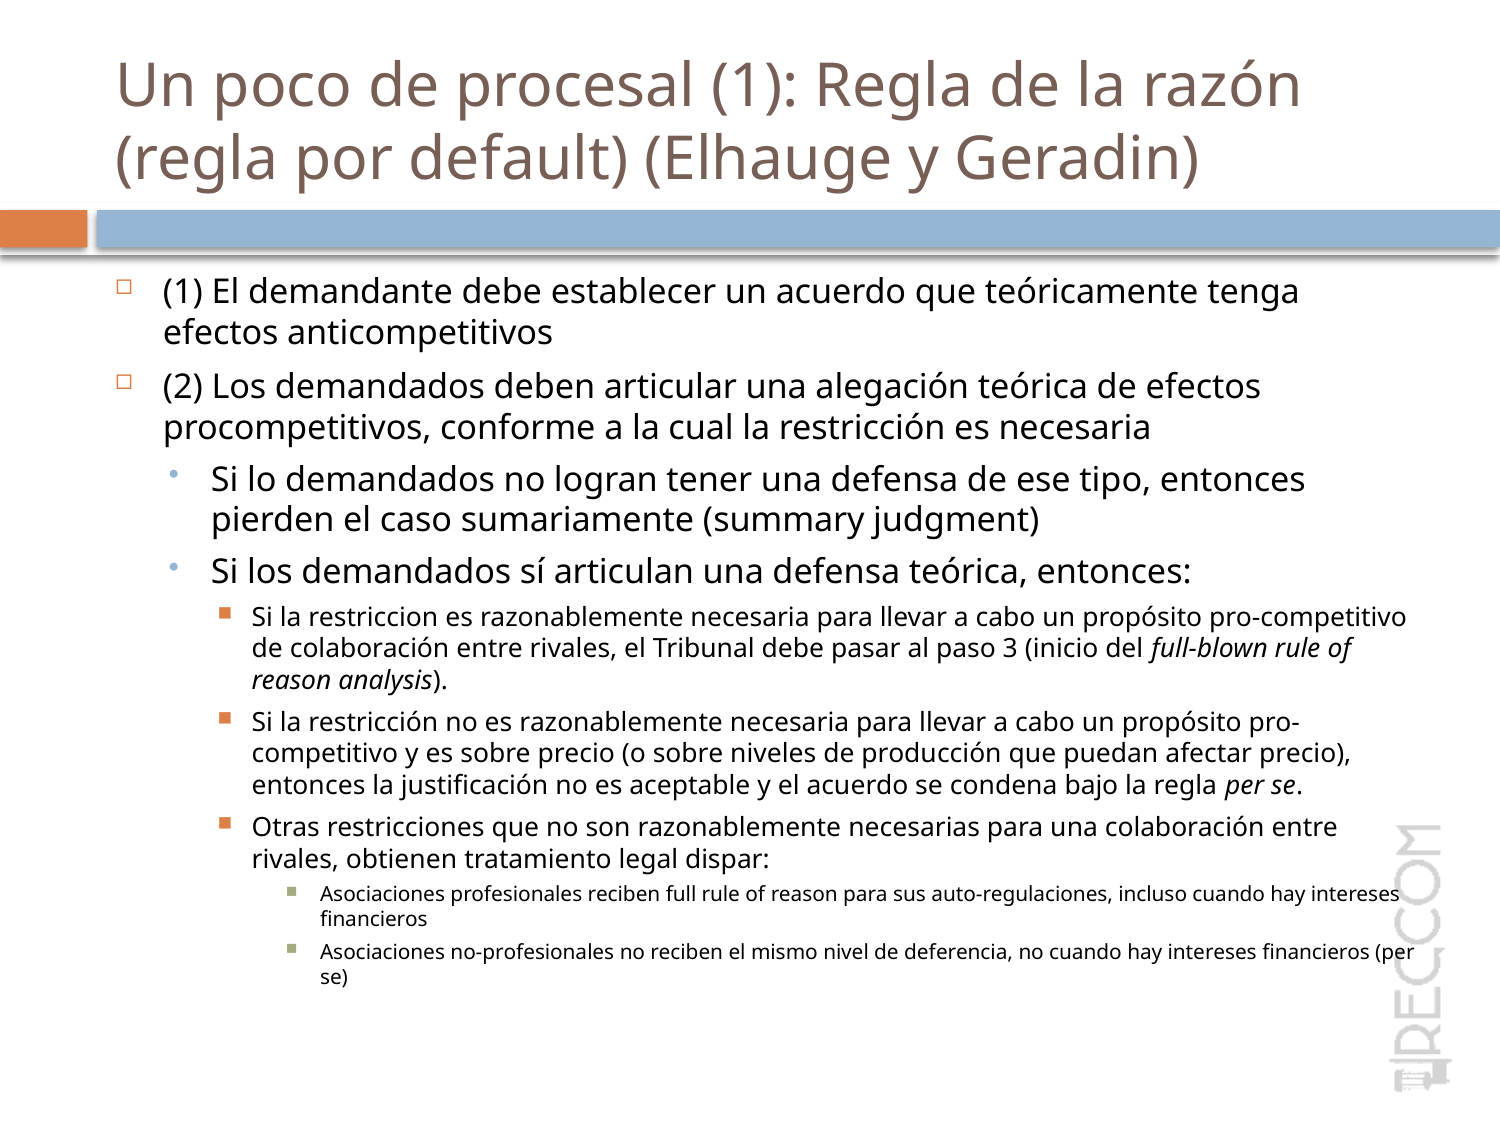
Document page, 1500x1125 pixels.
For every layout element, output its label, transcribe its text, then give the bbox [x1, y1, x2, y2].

list (1) El demandante debe establecer un acuerdo que teóricamente tenga efectos anticompetitivos (2) Los demandados deben articular una alegación teórica de efectos procompetitivos, conforme a la cual la restricción es necesaria Si lo demandados no logran tener una defensa de ese tipo, entonces pierden el caso sumariamente (summary judgment) Si los demandados sí articulan una defensa teórica, entonces: Si la restriccion es razonablemente necesaria para llevar a cabo un propósito pro-competitivo de colaboración entre rivales, el Tribunal debe pasar al paso 3 (inicio del full-blown rule of reason analysis). Si la restricción no es razonablemente necesaria para llevar a cabo un propósito pro-competitivo y es sobre precio (o sobre niveles de producción que puedan afectar precio), entonces la justificación no es aceptable y el acuerdo se condena bajo la regla per se. Otras restricciones que no son razonablemente necesarias para una colaboración entre rivales, obtienen tratamiento legal dispar: Asociaciones profesionales reciben full rule of reason para sus auto-regulaciones, incluso cuando hay intereses financieros Asociaciones no-profesionales no reciben el mismo nivel de deferencia, no cuando hay intereses financieros (per se) [100, 262, 1438, 1000]
title Un poco de procesal (1): Regla de la razón (regla por default) (Elhauge y Geradin) [100, 37, 1438, 200]
